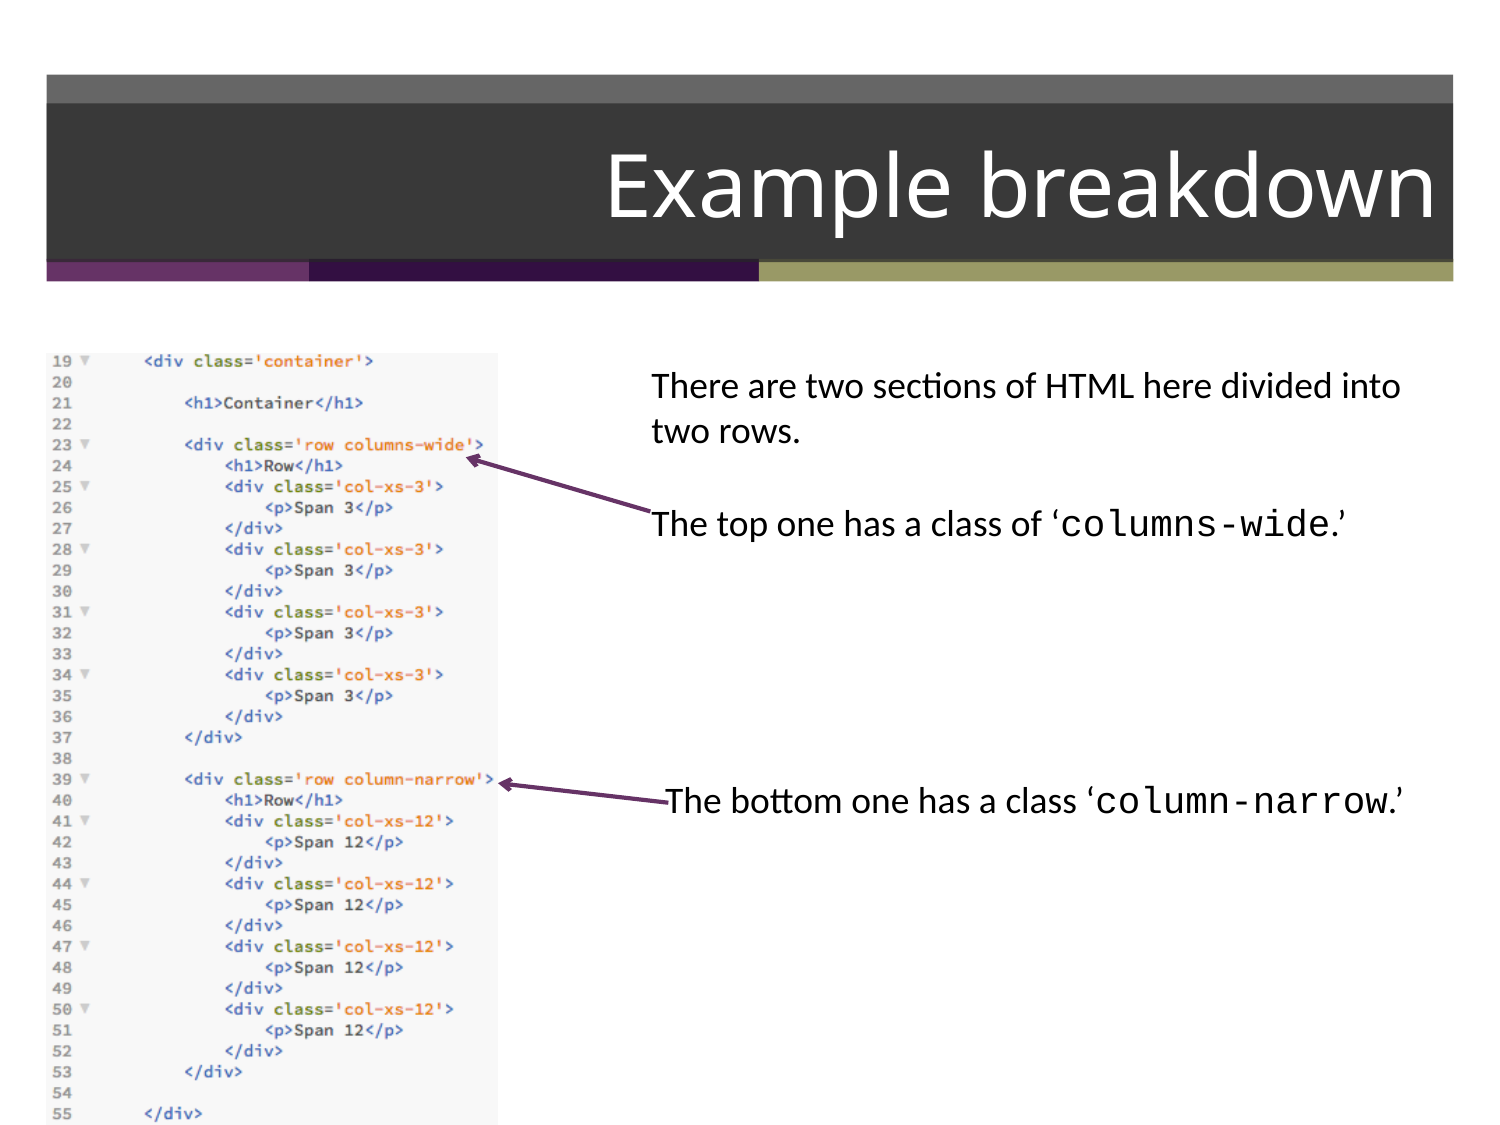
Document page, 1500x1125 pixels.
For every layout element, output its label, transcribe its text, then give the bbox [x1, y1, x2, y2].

text_box The top one has a class of ‘columns-wide.’ [636, 491, 1442, 551]
text_box There are two sections of HTML here divided into two rows. [636, 353, 1442, 458]
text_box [465, 456, 651, 512]
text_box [497, 782, 669, 804]
picture [46, 352, 499, 1125]
title Example breakdown [46, 103, 1454, 263]
text_box The bottom one has a class ‘column-narrow.’ [650, 768, 1425, 874]
